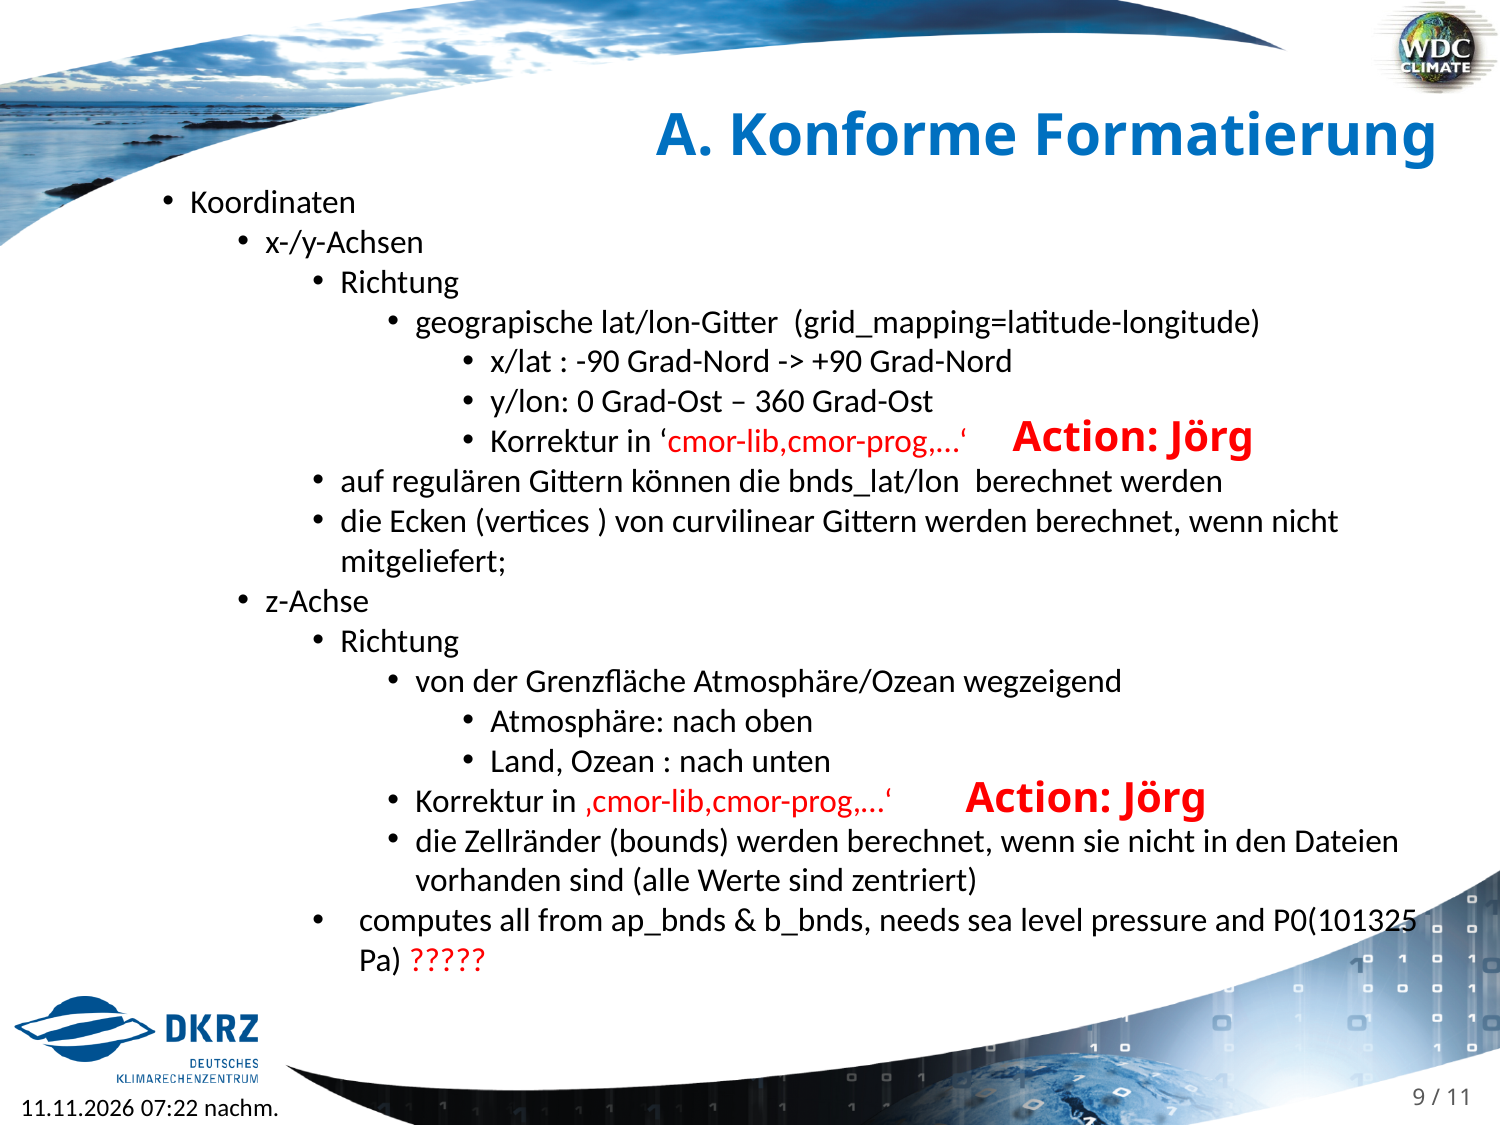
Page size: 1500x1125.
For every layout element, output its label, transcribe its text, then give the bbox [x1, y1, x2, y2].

picture [0, 0, 1288, 246]
text_box Action: Jörg [998, 402, 1376, 468]
picture [285, 867, 1500, 1125]
picture [14, 996, 258, 1083]
text_box A. Konforme Formatierung [177, 90, 1453, 175]
picture [1371, 0, 1500, 94]
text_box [507, 851, 659, 1003]
text_box Action: Jörg [950, 763, 1329, 829]
text_box Koordinaten x-/y-Achsen Richtung geograpische lat/lon-Gitter (grid_mapping=latitude-longitude) x/lat : -90 Grad-Nord -> +90 Grad-Nord y/lon: 0 Grad-Ost – 360 Grad-Ost Korrektur in ‘cmor-lib,cmor-prog,…‘ auf regulären Gittern können die bnds_lat/lon berechnet werden die Ecken (vertices ) von curvilinear Gittern werden berechnet, wenn nicht mitgeliefert; z-Achse Richtung von der Grenzfläche Atmosphäre/Ozean wegzeigend Atmosphäre: nach oben Land, Ozean : nach unten Korrektur in ‚cmor-lib,cmor-prog,…‘ die Zellränder (bounds) werden berechnet, wenn sie nicht in den Dateien vorhanden sind (alle Werte sind zentriert) computes all from ap_bnds & b_bnds, needs sea level pressure and P0(101325 Pa) ????? [147, 172, 1453, 986]
